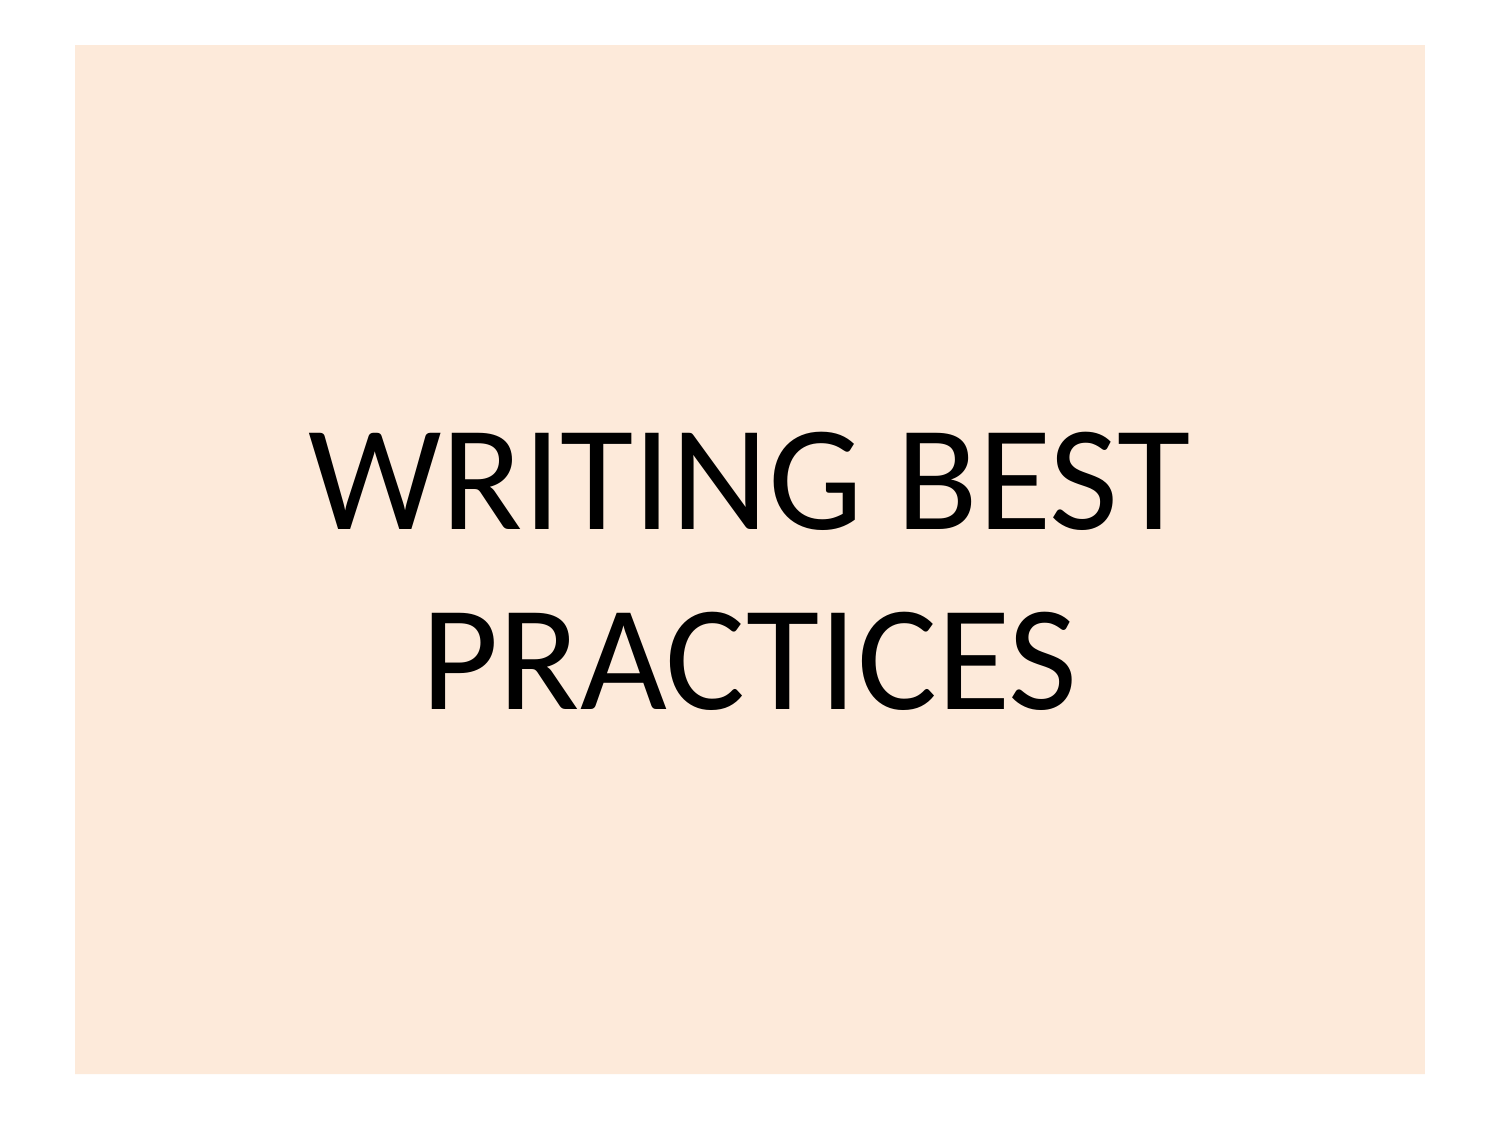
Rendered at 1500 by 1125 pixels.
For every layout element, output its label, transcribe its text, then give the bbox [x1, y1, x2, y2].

title WRITING BEST PRACTICES [75, 45, 1425, 1075]
